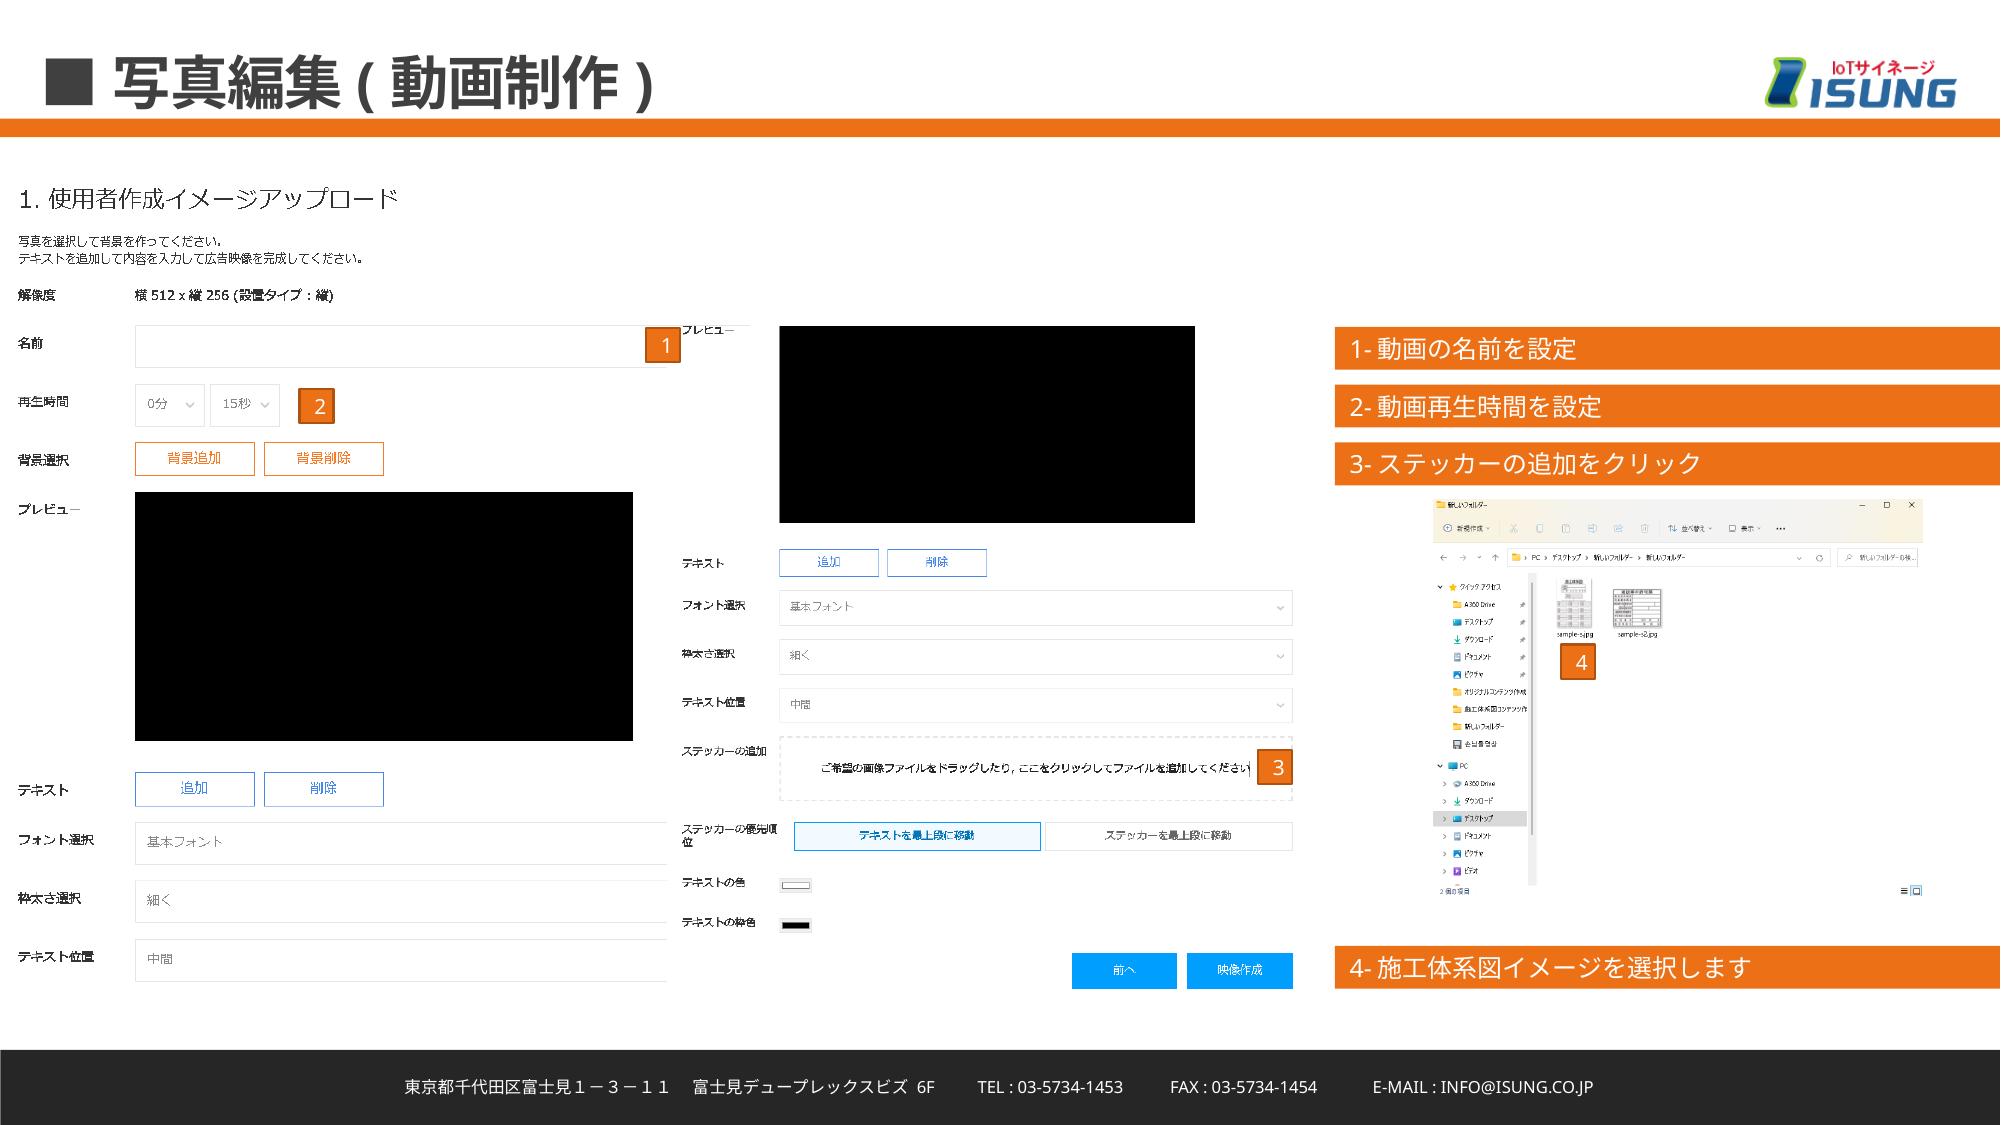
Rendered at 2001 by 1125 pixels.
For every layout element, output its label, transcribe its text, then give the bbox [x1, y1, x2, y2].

picture [1764, 56, 1957, 109]
picture [1432, 498, 1923, 897]
text_box 2-動画再生時間を設定 [1333, 383, 2000, 430]
text_box [0, 117, 2000, 138]
picture [0, 174, 1306, 1007]
text_box 1-動画の名前を設定 [1333, 325, 2000, 372]
text_box 4-施工体系図イメージを選択します [1333, 944, 2000, 991]
text_box 東京都千代田区富士見１－３－１１ 富士見デュープレックスビズ 6F TEL : 03-5734-1453 FAX : 03-5734-1454 E-Mail : info@isung.co.jp [0, 1067, 2000, 1110]
text_box 3-ステッカーの追加をクリック [1333, 440, 2000, 487]
text_box ■写真編集(動画制作) [25, 46, 1722, 117]
